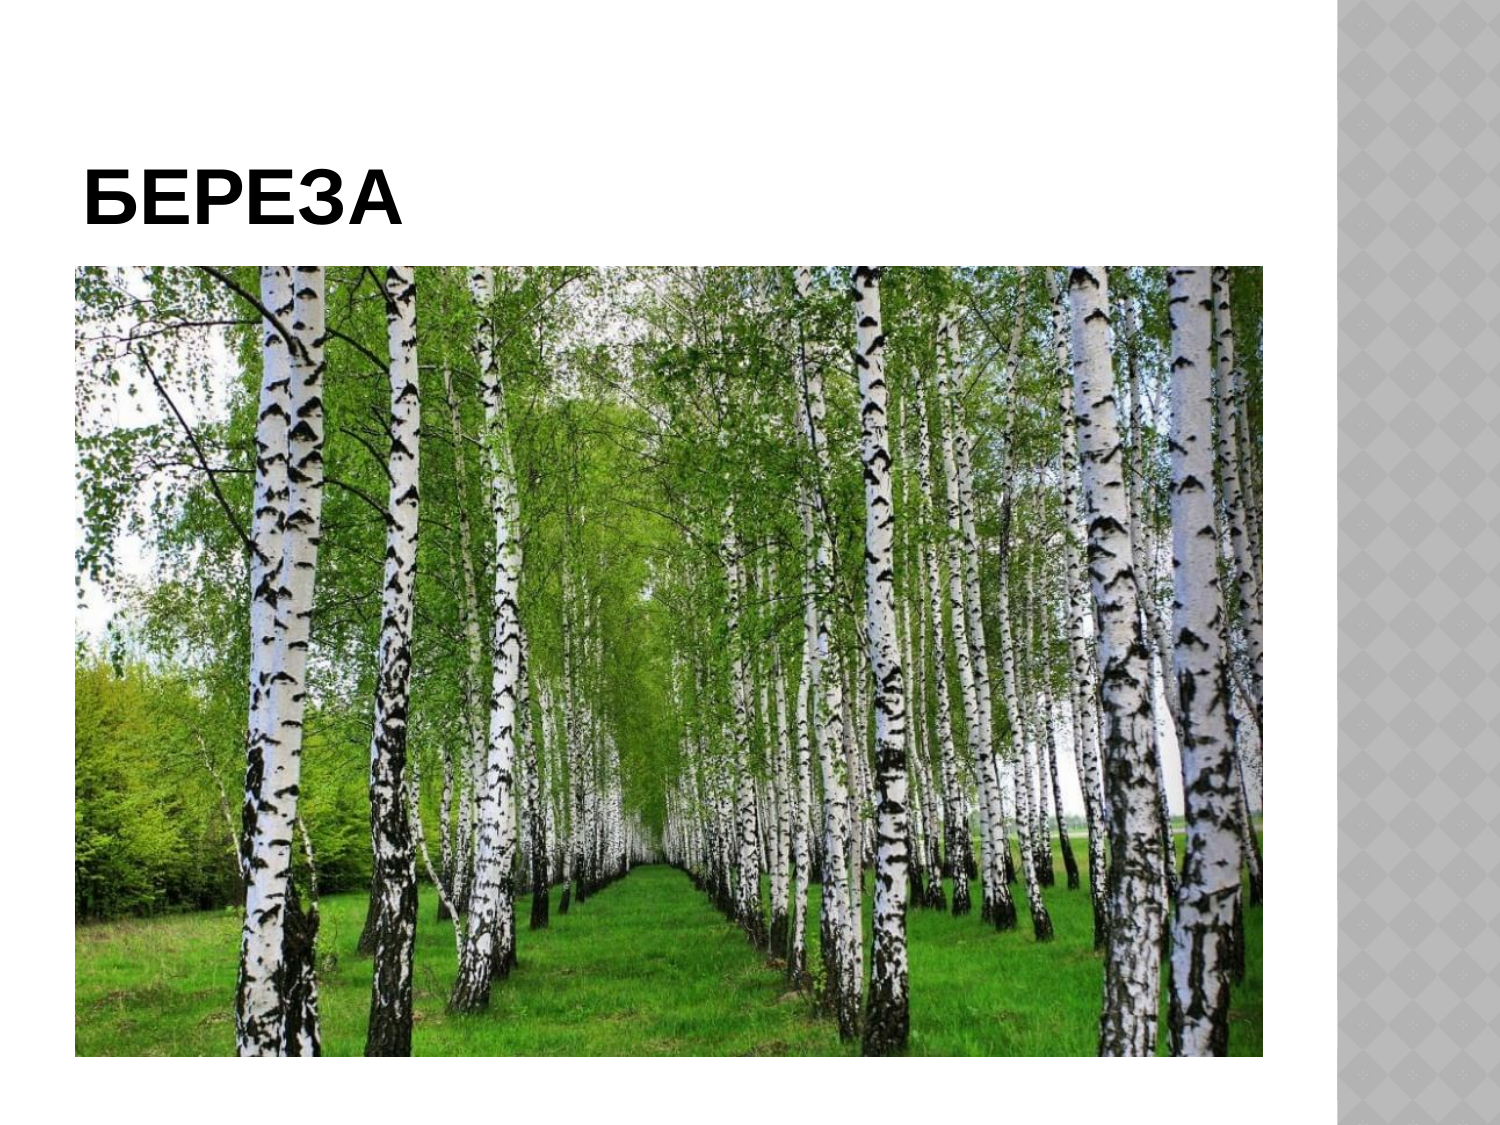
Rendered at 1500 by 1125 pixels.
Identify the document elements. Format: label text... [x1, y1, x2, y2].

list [74, 265, 1263, 1058]
title береза [75, 52, 1263, 240]
